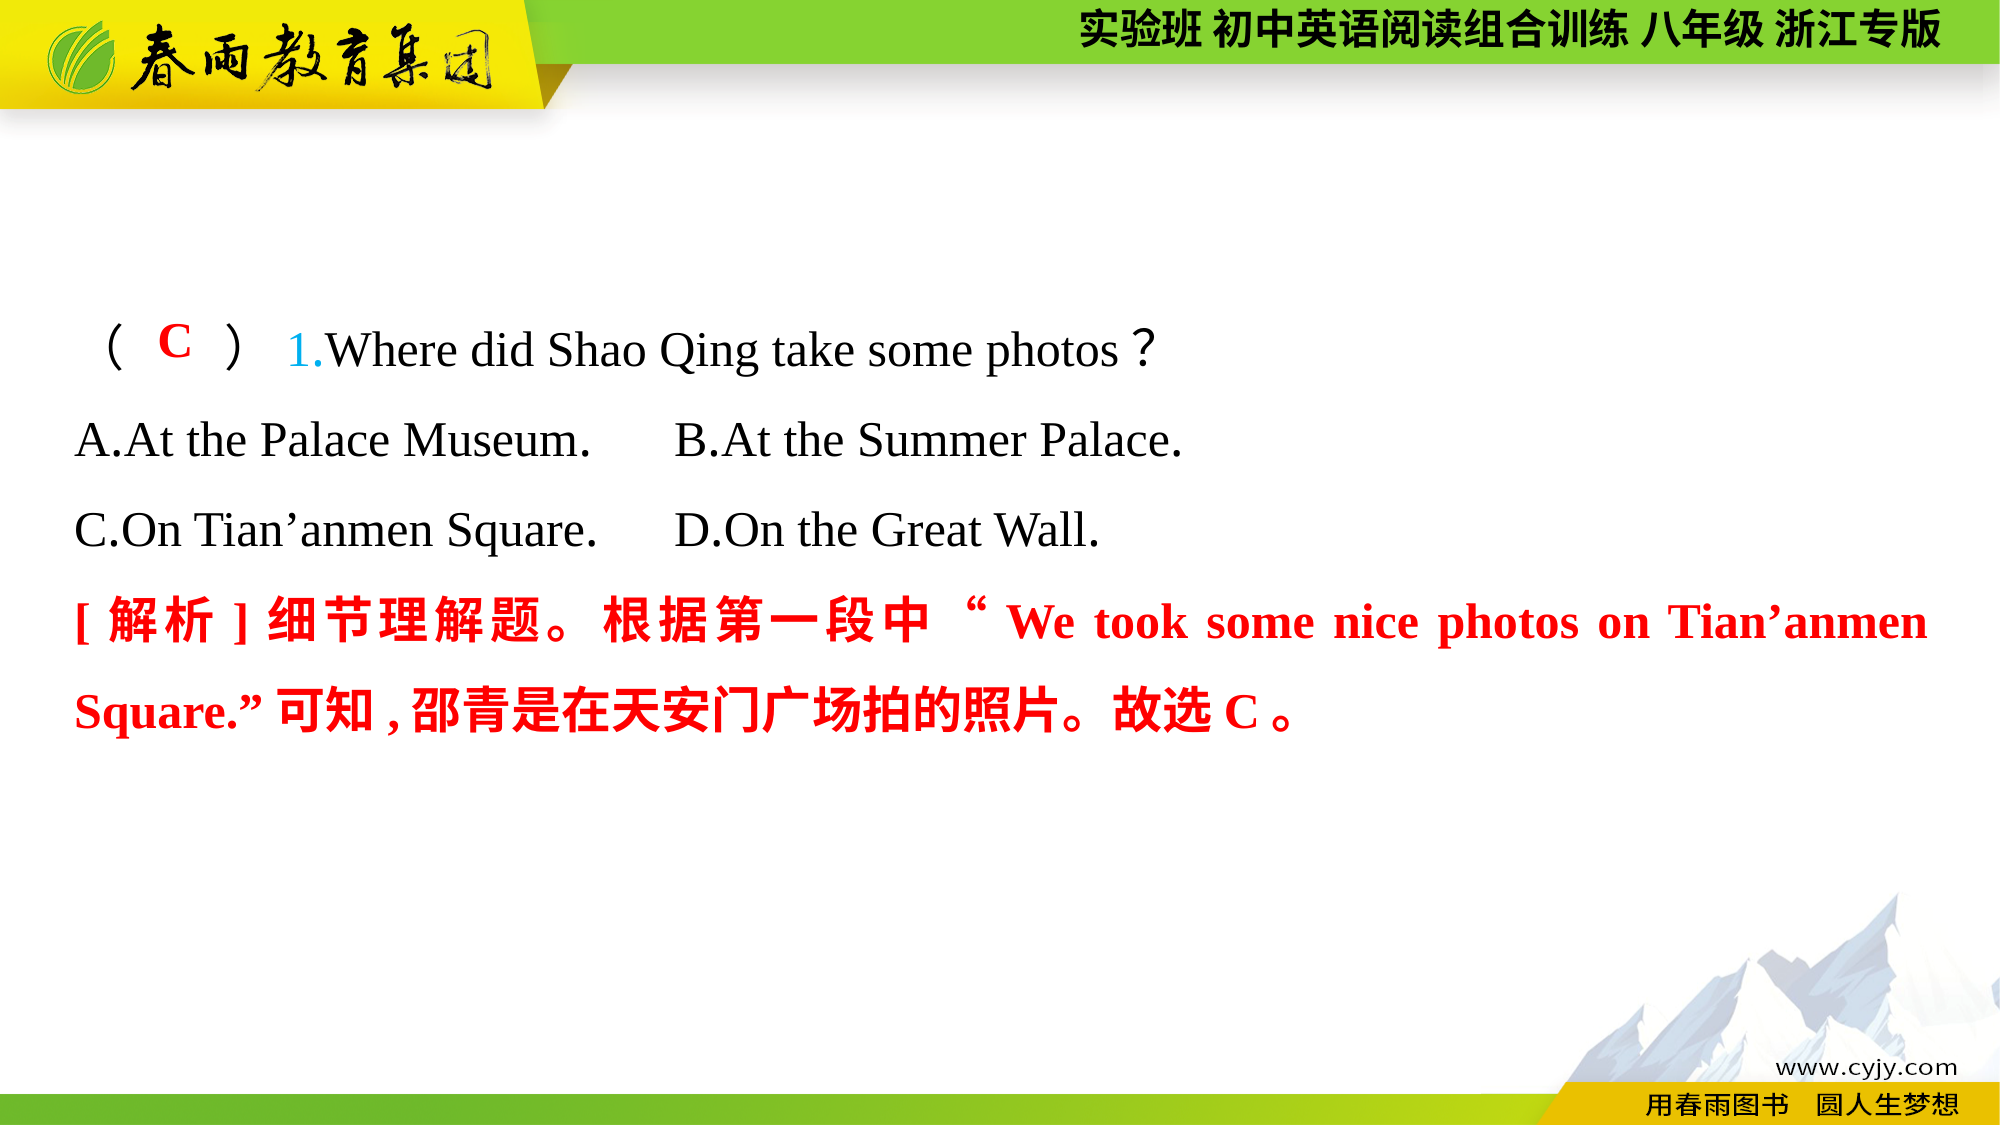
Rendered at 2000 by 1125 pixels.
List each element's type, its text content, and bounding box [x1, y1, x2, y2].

picture [0, 0, 2000, 1125]
text_box C [142, 299, 209, 375]
text_box [解析]细节理解题。根据第一段中“We took some nice photos on Tian’anmen Square.”可知,邵青是在天安门广场拍的照片。故选C。 [59, 556, 1944, 747]
list （ ）1.Where did Shao Qing take some photos？ A.At the Palace Museum. B.At the Summer Palace. C.On Tian’anmen Square. D.On the Great Wall. [59, 278, 1944, 556]
